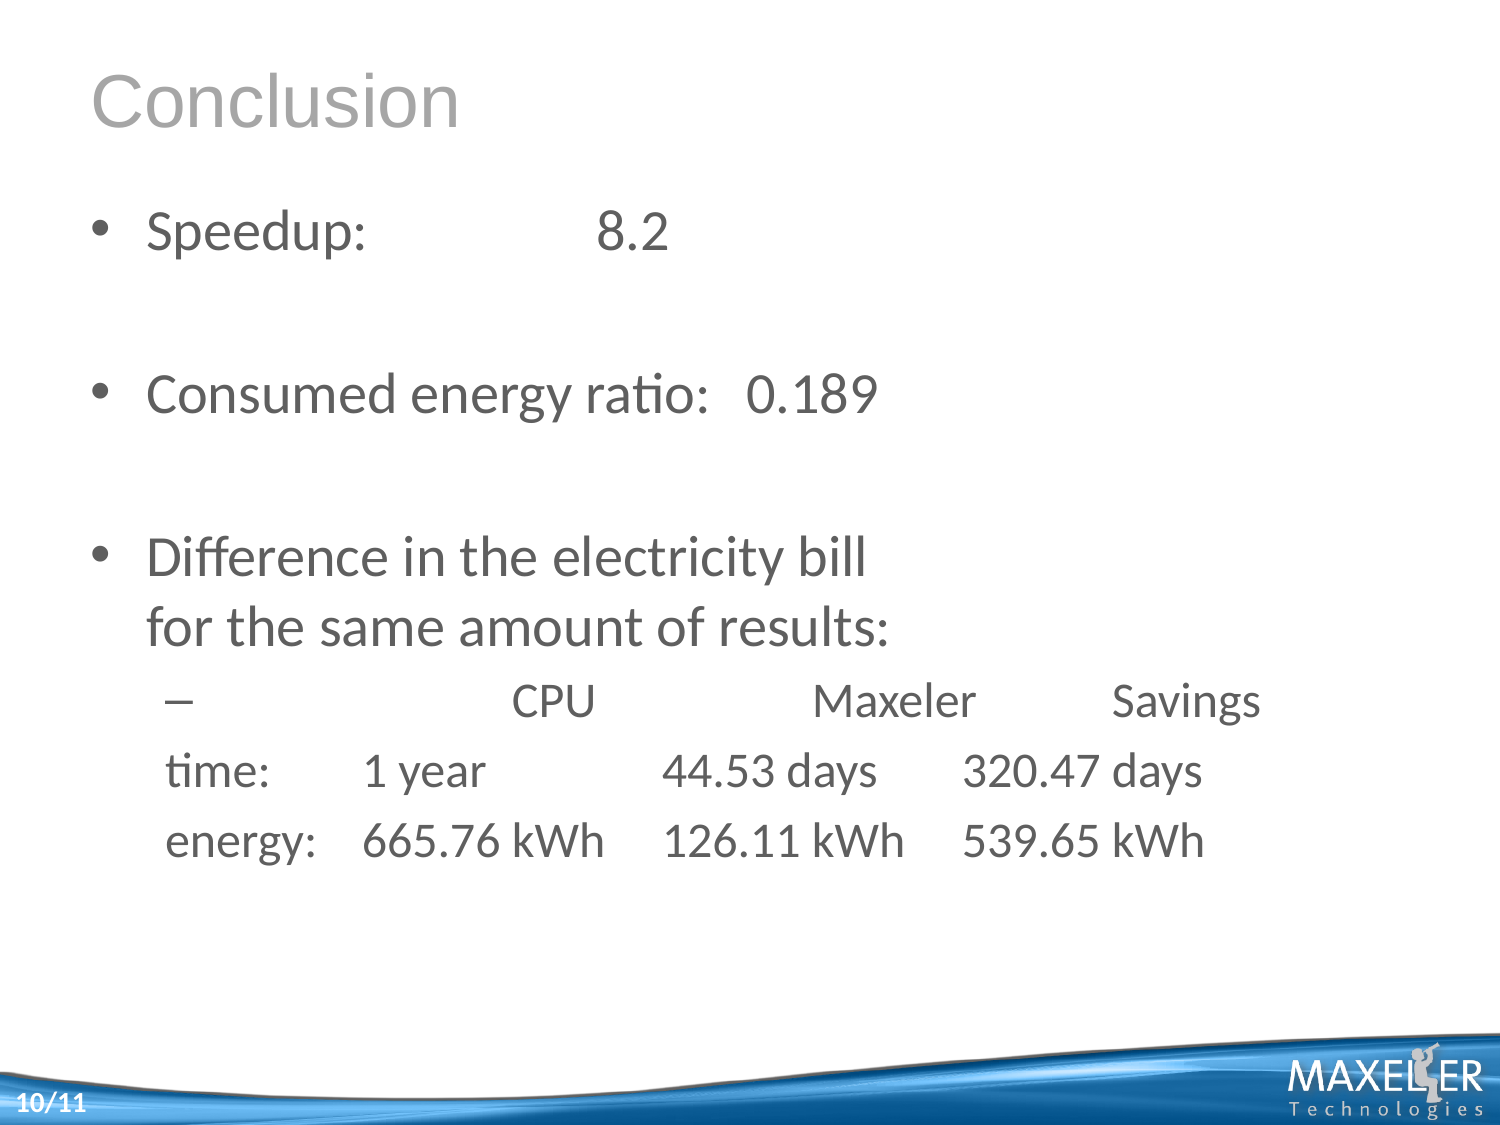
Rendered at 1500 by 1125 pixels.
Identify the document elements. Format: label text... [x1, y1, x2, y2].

picture [0, 1023, 1500, 1125]
list Speedup: 8.2 Consumed energy ratio: 0.189 Difference in the electricity bill for the same amount of results: CPU Maxeler Savings time: 1 year 44.53 days 320.47 days energy: 665.76 kWh 126.11 kWh 539.65 kWh [75, 184, 1463, 1005]
title Conclusion [75, 45, 1424, 209]
slide_number 10/11 [0, 1075, 350, 1125]
